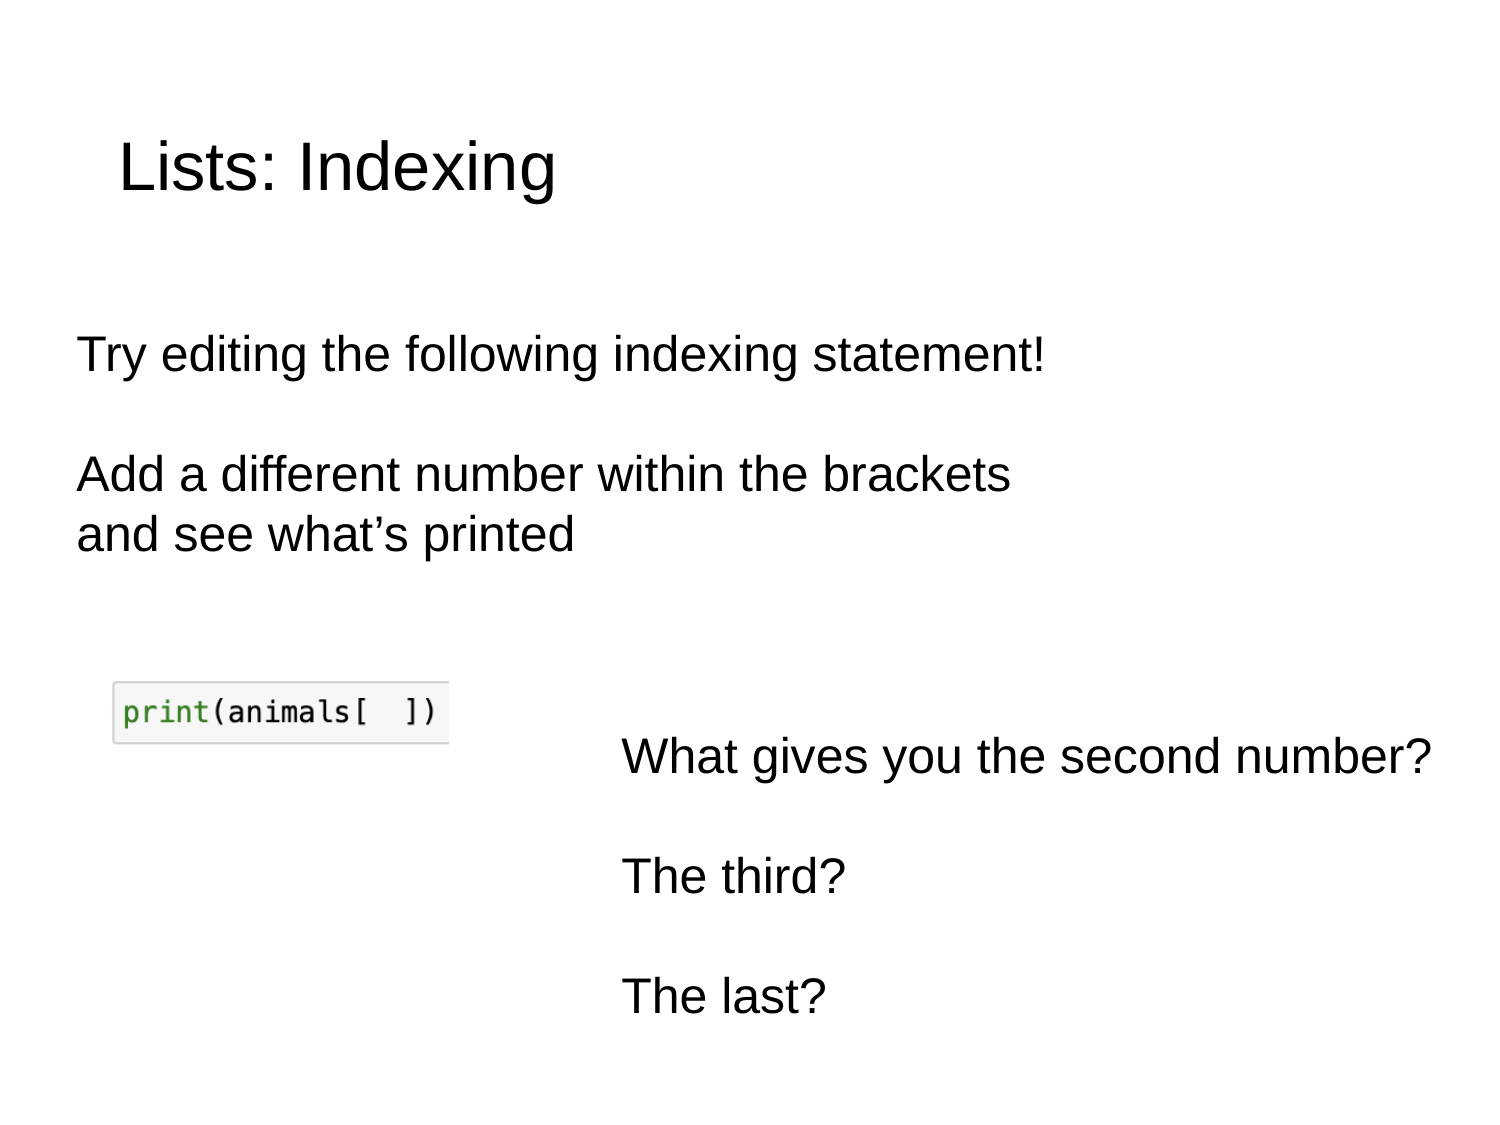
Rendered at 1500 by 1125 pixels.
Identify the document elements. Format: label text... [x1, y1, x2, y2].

text_box Try editing the following indexing statement! Add a different number within the brackets and see what’s printed [61, 314, 1093, 569]
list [103, 659, 449, 756]
title Lists: Indexing [103, 59, 1397, 278]
text_box What gives you the second number? The third? The last? [606, 715, 1448, 1031]
